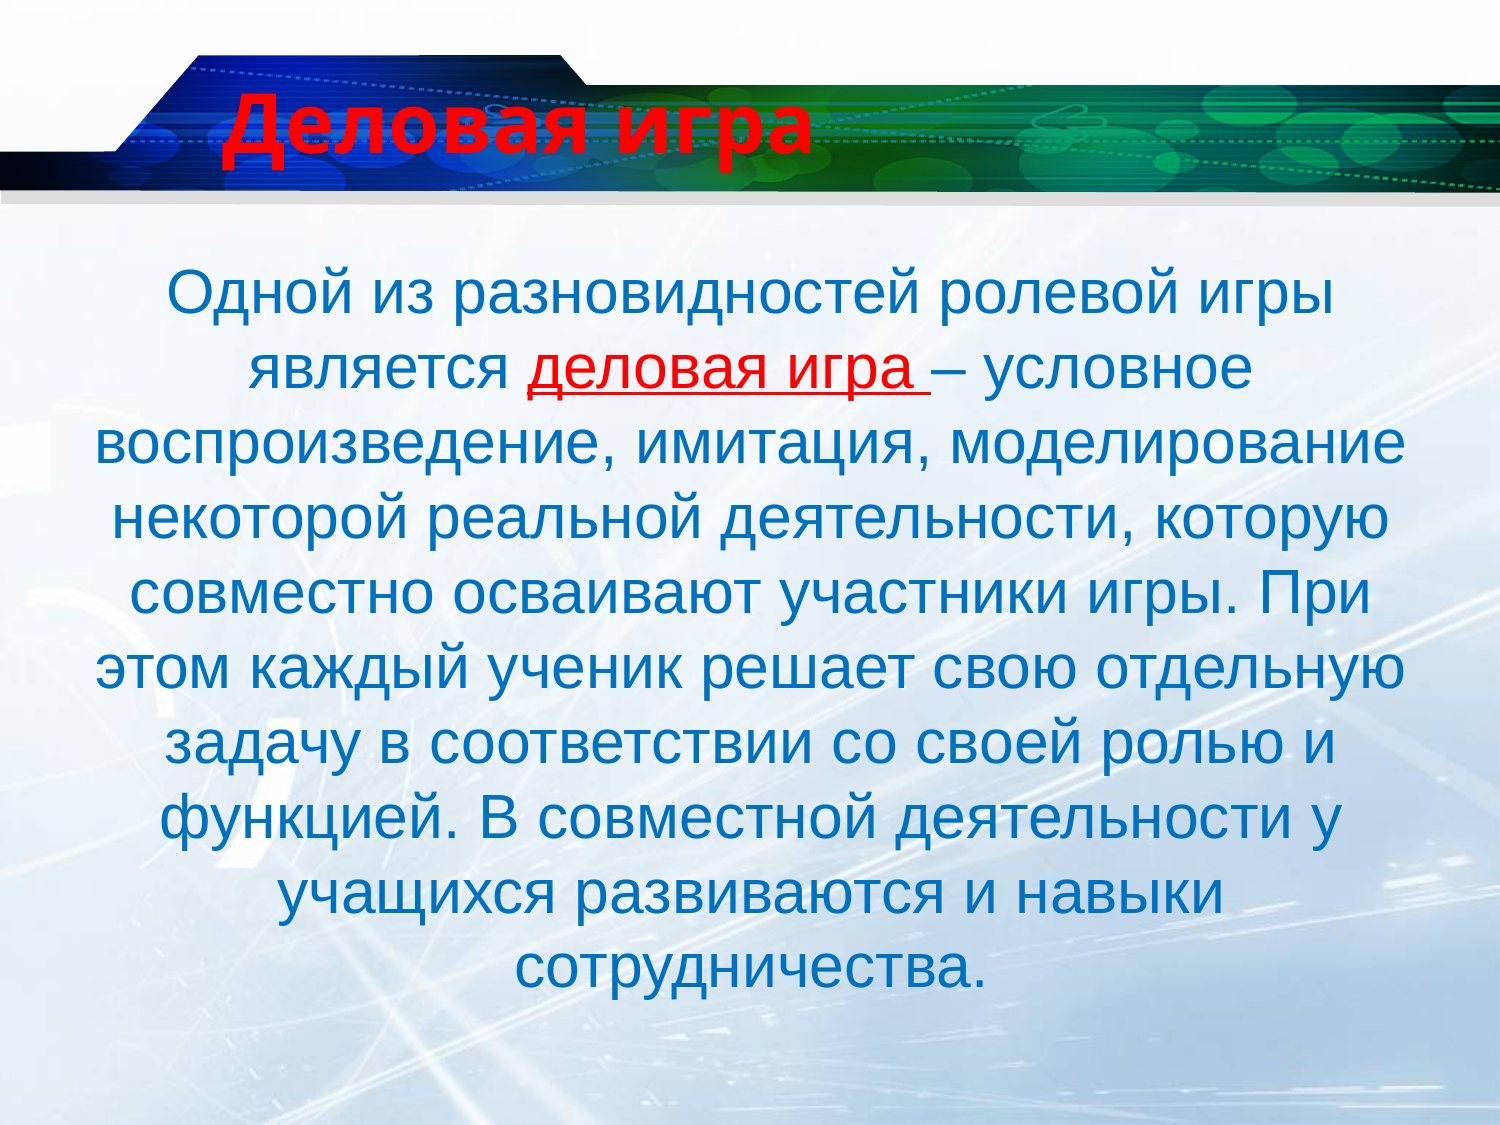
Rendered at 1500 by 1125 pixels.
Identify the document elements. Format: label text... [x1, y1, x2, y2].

picture [0, 206, 1500, 1125]
list Одной из разновидностей ролевой игры является деловая игра – условное воспроизведение, имитация, моделирование некоторой реальной деятельности, которую совместно осваивают участники игры. При этом каждый ученик решает свою отдельную задачу в соответствии со своей ролью и функцией. В совместной деятельности у учащихся развиваются и навыки сотрудничества. [76, 243, 1427, 1087]
title Деловая игра [0, 113, 1164, 206]
picture [0, 0, 1500, 193]
